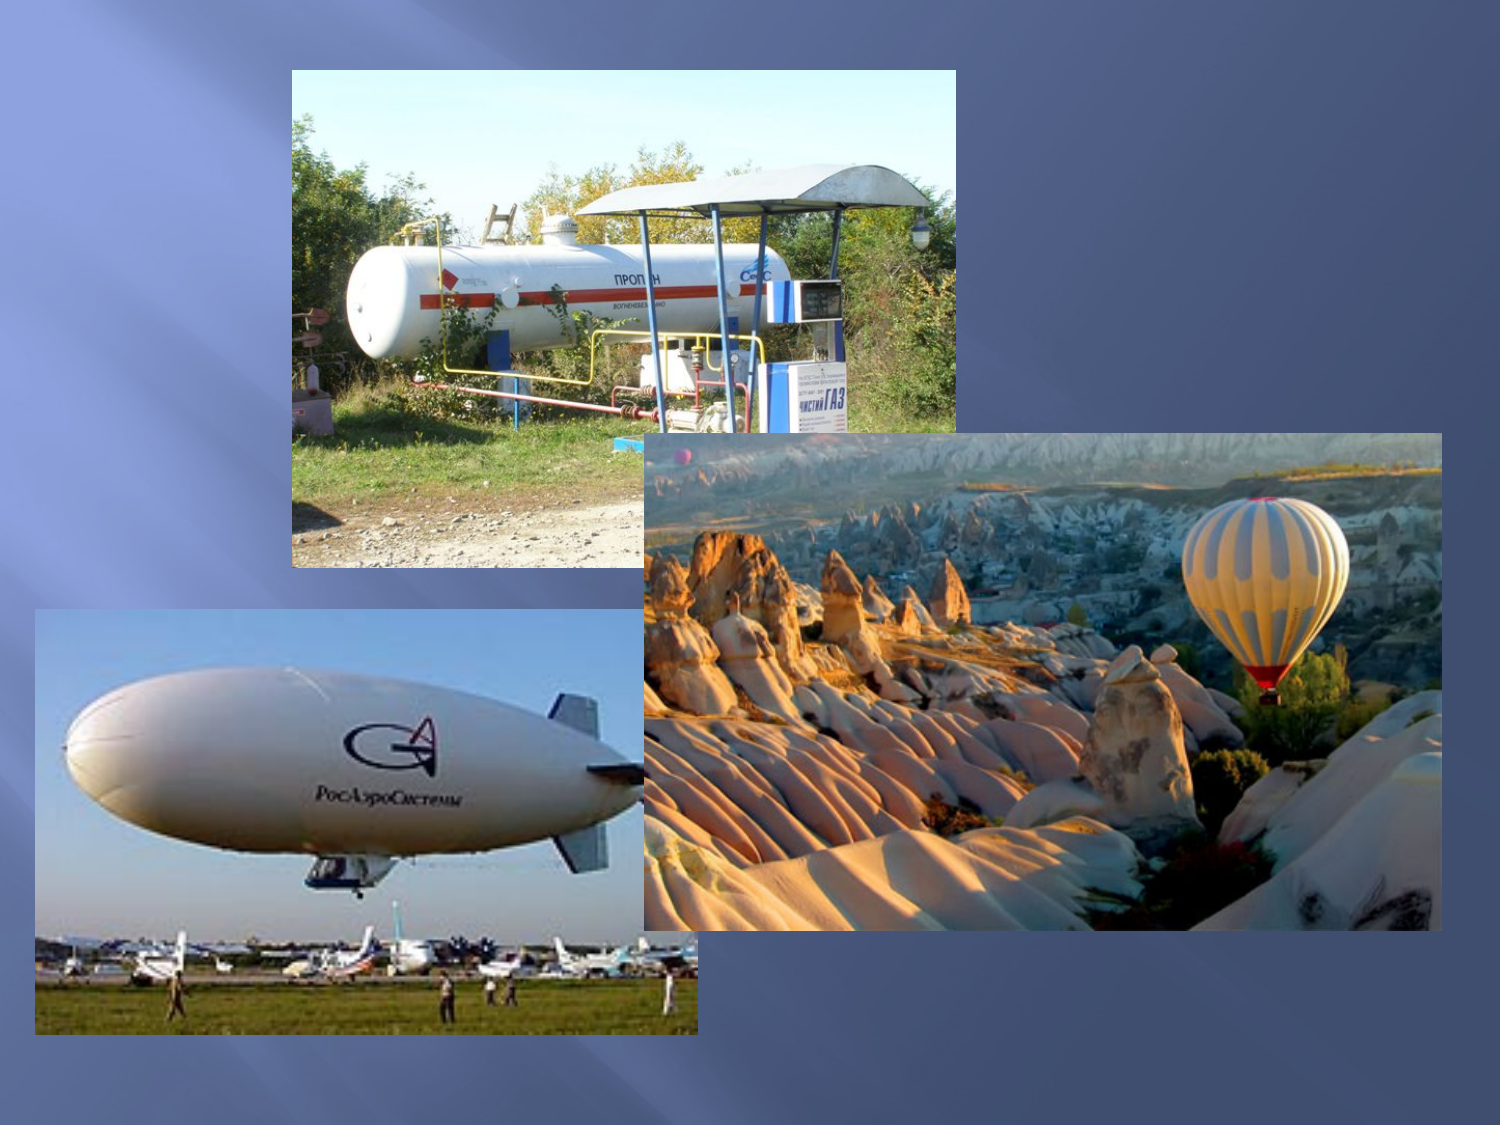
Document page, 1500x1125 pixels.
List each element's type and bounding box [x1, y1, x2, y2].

list [34, 609, 698, 1035]
picture [644, 433, 1442, 931]
list [292, 70, 956, 568]
